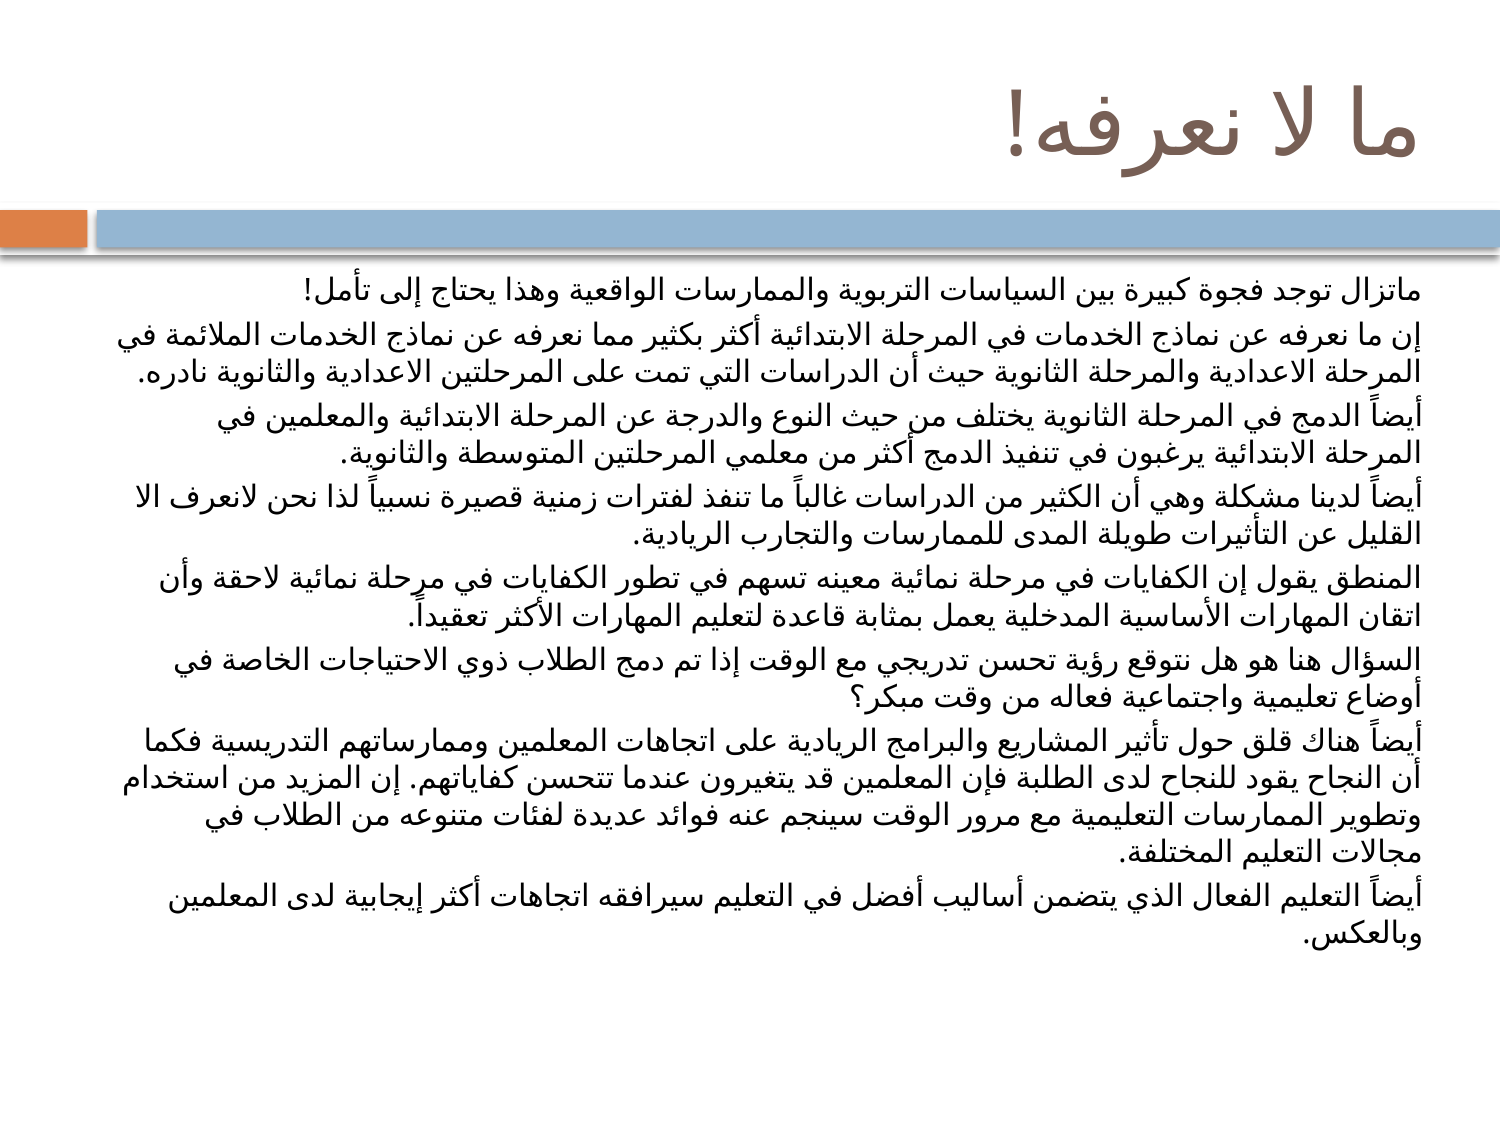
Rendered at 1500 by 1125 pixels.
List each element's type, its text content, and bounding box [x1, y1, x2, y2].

title ما لا نعرفه! [100, 37, 1438, 200]
list ماتزال توجد فجوة كبيرة بين السياسات التربوية والممارسات الواقعية وهذا يحتاج إلى تأمل! إن ما نعرفه عن نماذج الخدمات في المرحلة الابتدائية أكثر بكثير مما نعرفه عن نماذج الخدمات الملائمة في المرحلة الاعدادية والمرحلة الثانوية حيث أن الدراسات التي تمت على المرحلتين الاعدادية والثانوية نادره. أيضاً الدمج في المرحلة الثانوية يختلف من حيث النوع والدرجة عن المرحلة الابتدائية والمعلمين في المرحلة الابتدائية يرغبون في تنفيذ الدمج أكثر من معلمي المرحلتين المتوسطة والثانوية. أيضاً لدينا مشكلة وهي أن الكثير من الدراسات غالباً ما تنفذ لفترات زمنية قصيرة نسبياً لذا نحن لانعرف الا القليل عن التأثيرات طويلة المدى للممارسات والتجارب الريادية. المنطق يقول إن الكفايات في مرحلة نمائية معينه تسهم في تطور الكفايات في مرحلة نمائية لاحقة وأن اتقان المهارات الأساسية المدخلية يعمل بمثابة قاعدة لتعليم المهارات الأكثر تعقيداً. السؤال هنا هو هل نتوقع رؤية تحسن تدريجي مع الوقت إذا تم دمج الطلاب ذوي الاحتياجات الخاصة في أوضاع تعليمية واجتماعية فعاله من وقت مبكر؟ أيضاً هناك قلق حول تأثير المشاريع والبرامج الريادية على اتجاهات المعلمين وممارساتهم التدريسية فكما أن النجاح يقود للنجاح لدى الطلبة فإن المعلمين قد يتغيرون عندما تتحسن كفاياتهم. إن المزيد من استخدام وتطوير الممارسات التعليمية مع مرور الوقت سينجم عنه فوائد عديدة لفئات متنوعه من الطلاب في مجالات التعليم المختلفة. أيضاً التعليم الفعال الذي يتضمن أساليب أفضل في التعليم سيرافقه اتجاهات أكثر إيجابية لدى المعلمين وبالعكس. [100, 262, 1438, 1000]
